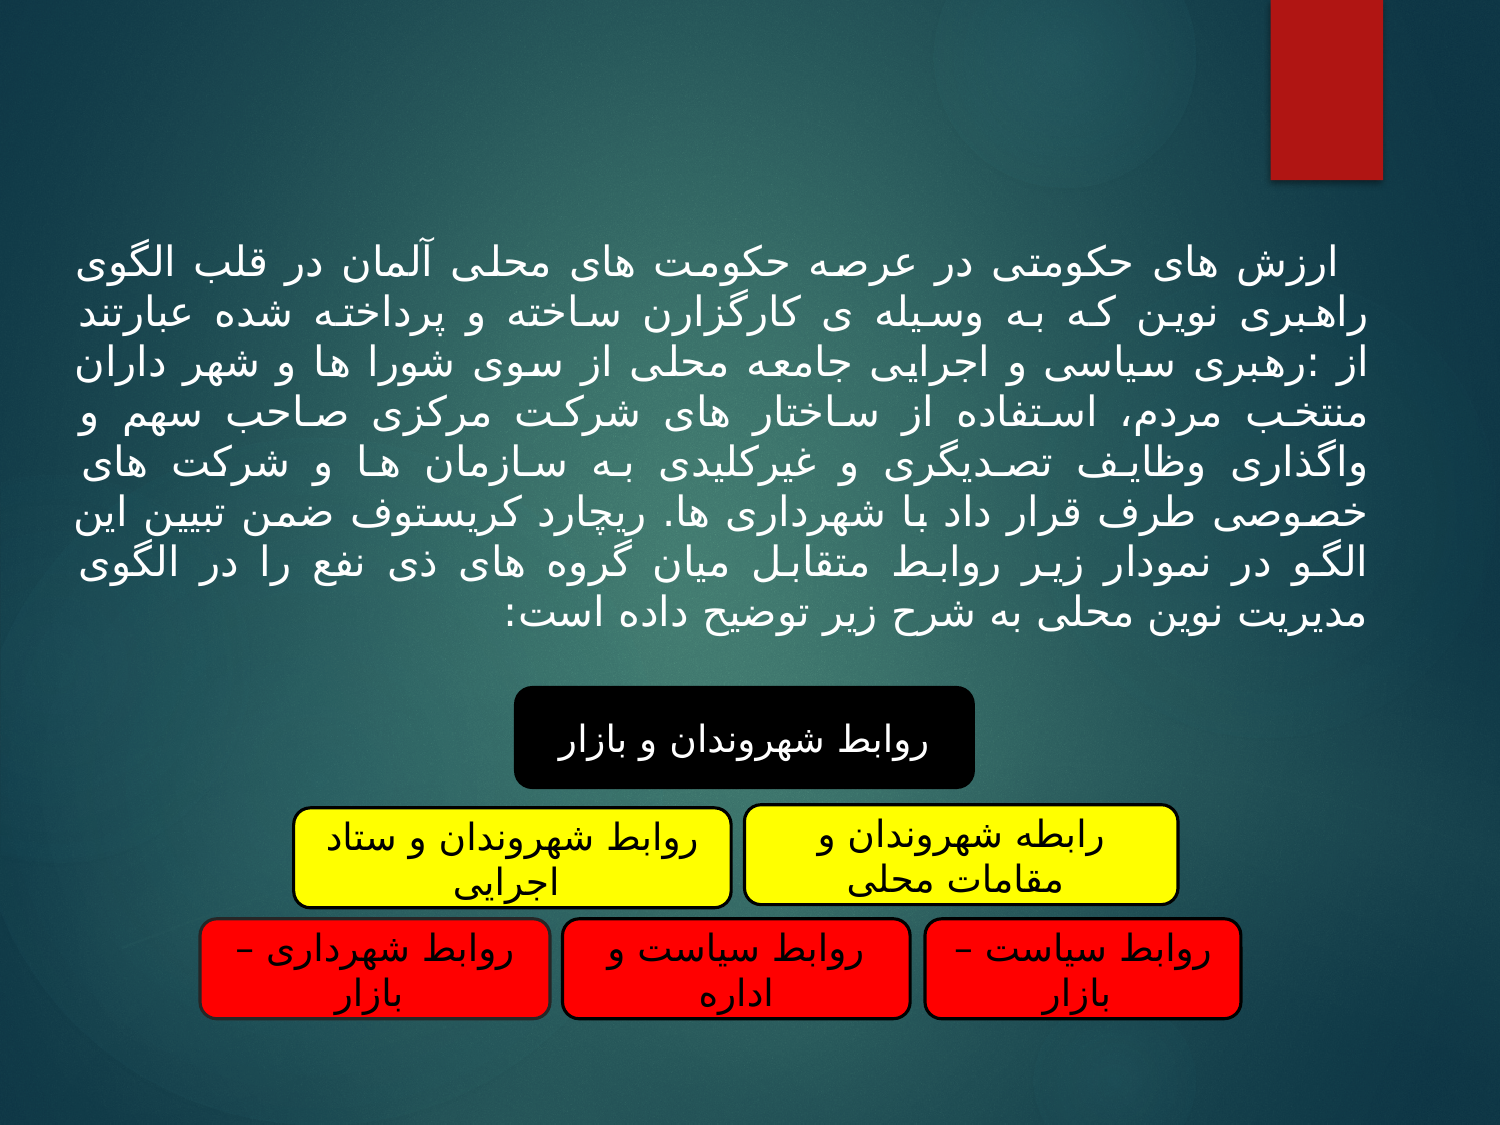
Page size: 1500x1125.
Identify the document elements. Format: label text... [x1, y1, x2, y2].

text_box روابط سیاست و اداره [560, 917, 912, 1021]
text_box روابط شهرداری – بازار [198, 917, 552, 1021]
text_box رابطه شهروندان و مقامات محلی [742, 803, 1180, 907]
list ارزش های حکومتی در عرصه حکومت های محلی آلمان در قلب الگوی راهبری نوین که به وسیله ی کارگزارن ساخته و پرداخته شده عبارتند از :رهبری سیاسی و اجرایی جامعه محلی از سوی شورا ها و شهر داران منتخب مردم، استفاده از ساختار های شرکت مرکزی صاحب سهم و واگذاری وظایف تصدیگری و غیرکلیدی به سازمان ها و شرکت های خصوصی طرف قرار داد با شهرداری ها. ریچارد کریستوف ضمن تبیین این الگو در نمودار زیر روابط متقابل میان گروه های ذی نفع را در الگوی مدیریت نوین محلی به شرح زیر توضیح داده است: [56, 227, 1407, 1125]
text_box روابط شهروندان و ستاد اجرایی [292, 806, 733, 910]
text_box روابط سیاست – بازار [923, 917, 1243, 1021]
text_box روابط شهروندان و بازار [513, 685, 975, 790]
